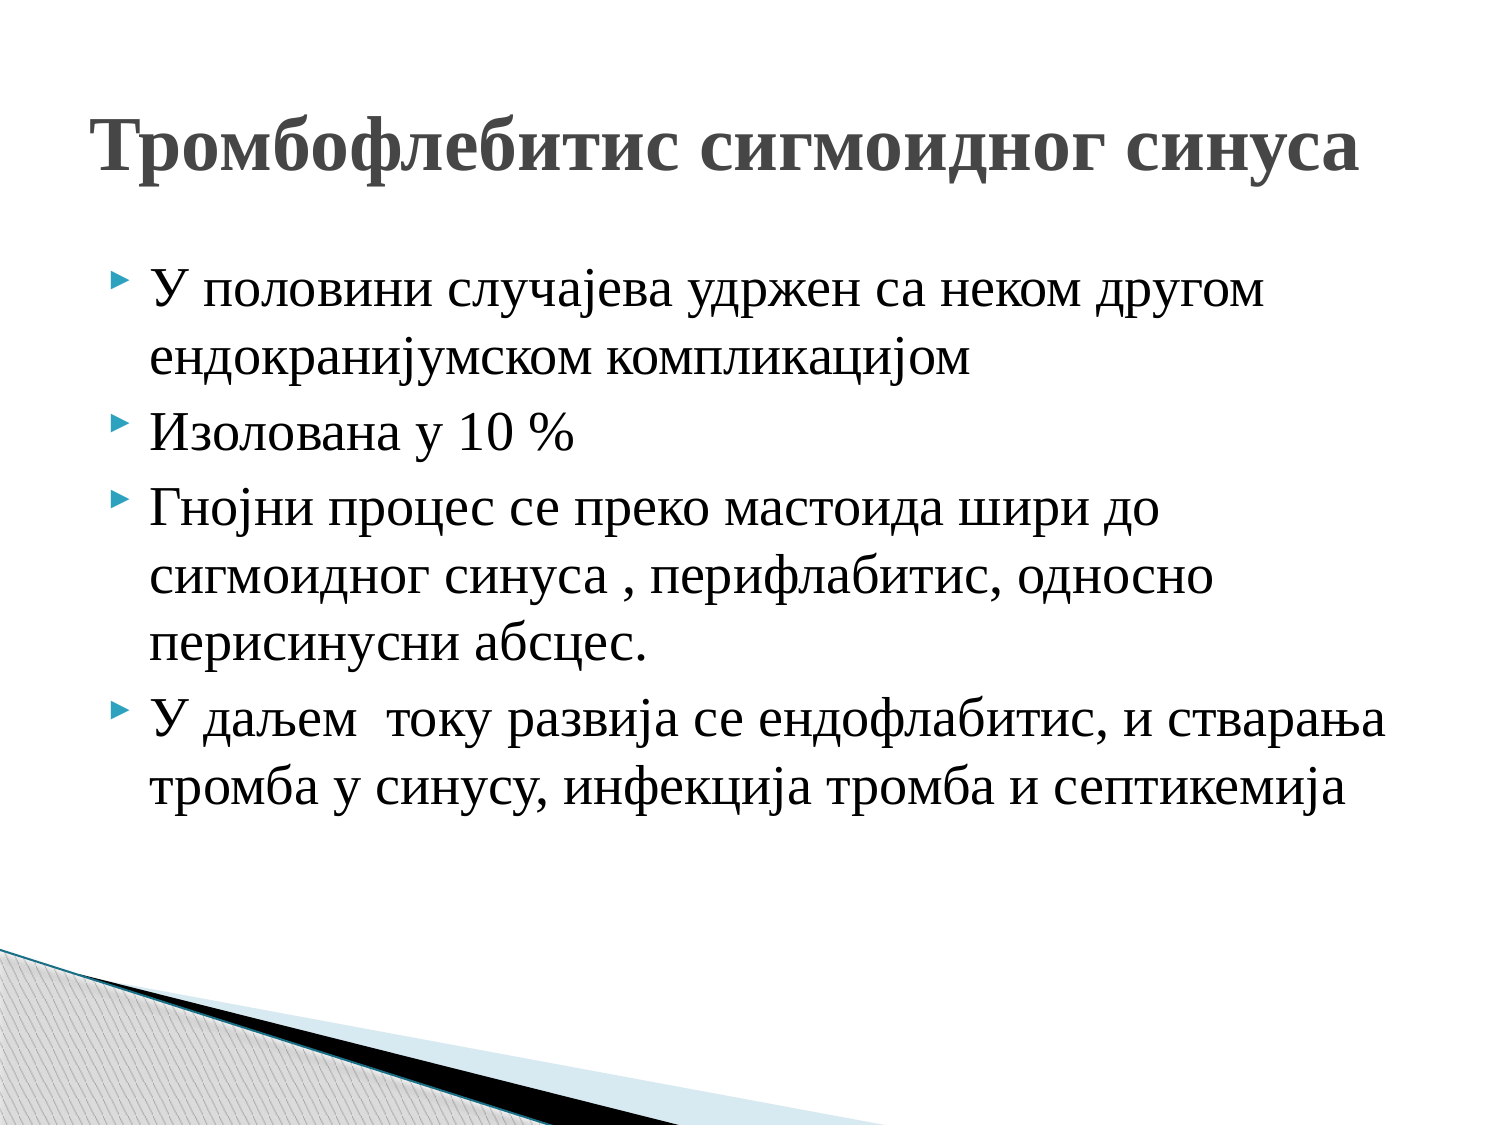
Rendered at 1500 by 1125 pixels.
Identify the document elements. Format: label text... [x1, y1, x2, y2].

title Тромбофлебитис сигмоидног синуса [75, 45, 1425, 233]
list У половини случајева удржен са неком другом ендокранијумском компликацијом Изолована у 10 % Гнојни процес се преко мастоида шири до сигмоидног синуса , перифлабитис, односно перисинусни абсцес. У даљем току развија се ендофлабитис, и стварања тромба у синусу, инфекција тромба и септикемија [75, 243, 1425, 986]
